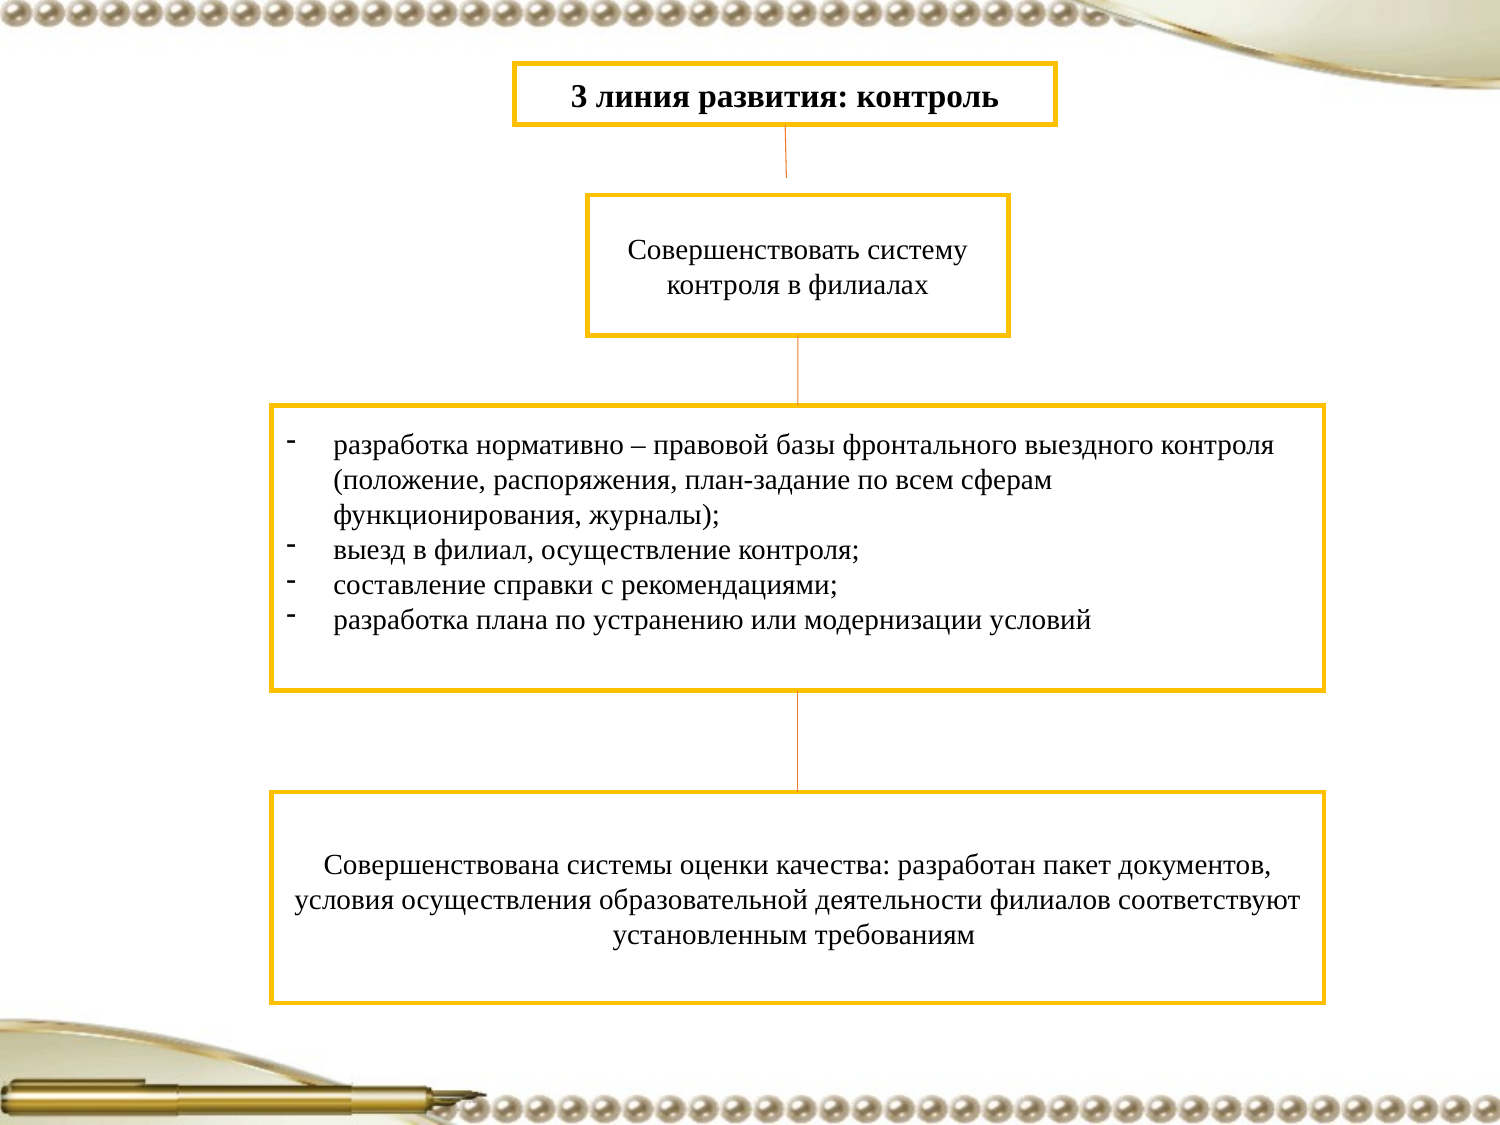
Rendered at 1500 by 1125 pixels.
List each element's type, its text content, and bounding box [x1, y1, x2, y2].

text_box 3 линия развития: контроль [514, 62, 1057, 125]
text_box разработка нормативно – правовой базы фронтального выездного контроля (положение, распоряжения, план-задание по всем сферам функционирования, журналы); выезд в филиал, осуществление контроля; составление справки с рекомендациями; разработка плана по устранению или модернизации условий [271, 405, 1325, 691]
text_box Совершенствована системы оценки качества: разработан пакет документов, условия осуществления образовательной деятельности филиалов соответствуют установленным требованиям [271, 791, 1325, 1004]
text_box Совершенствовать систему контроля в филиалах [586, 194, 1010, 336]
picture [0, 0, 1500, 1125]
